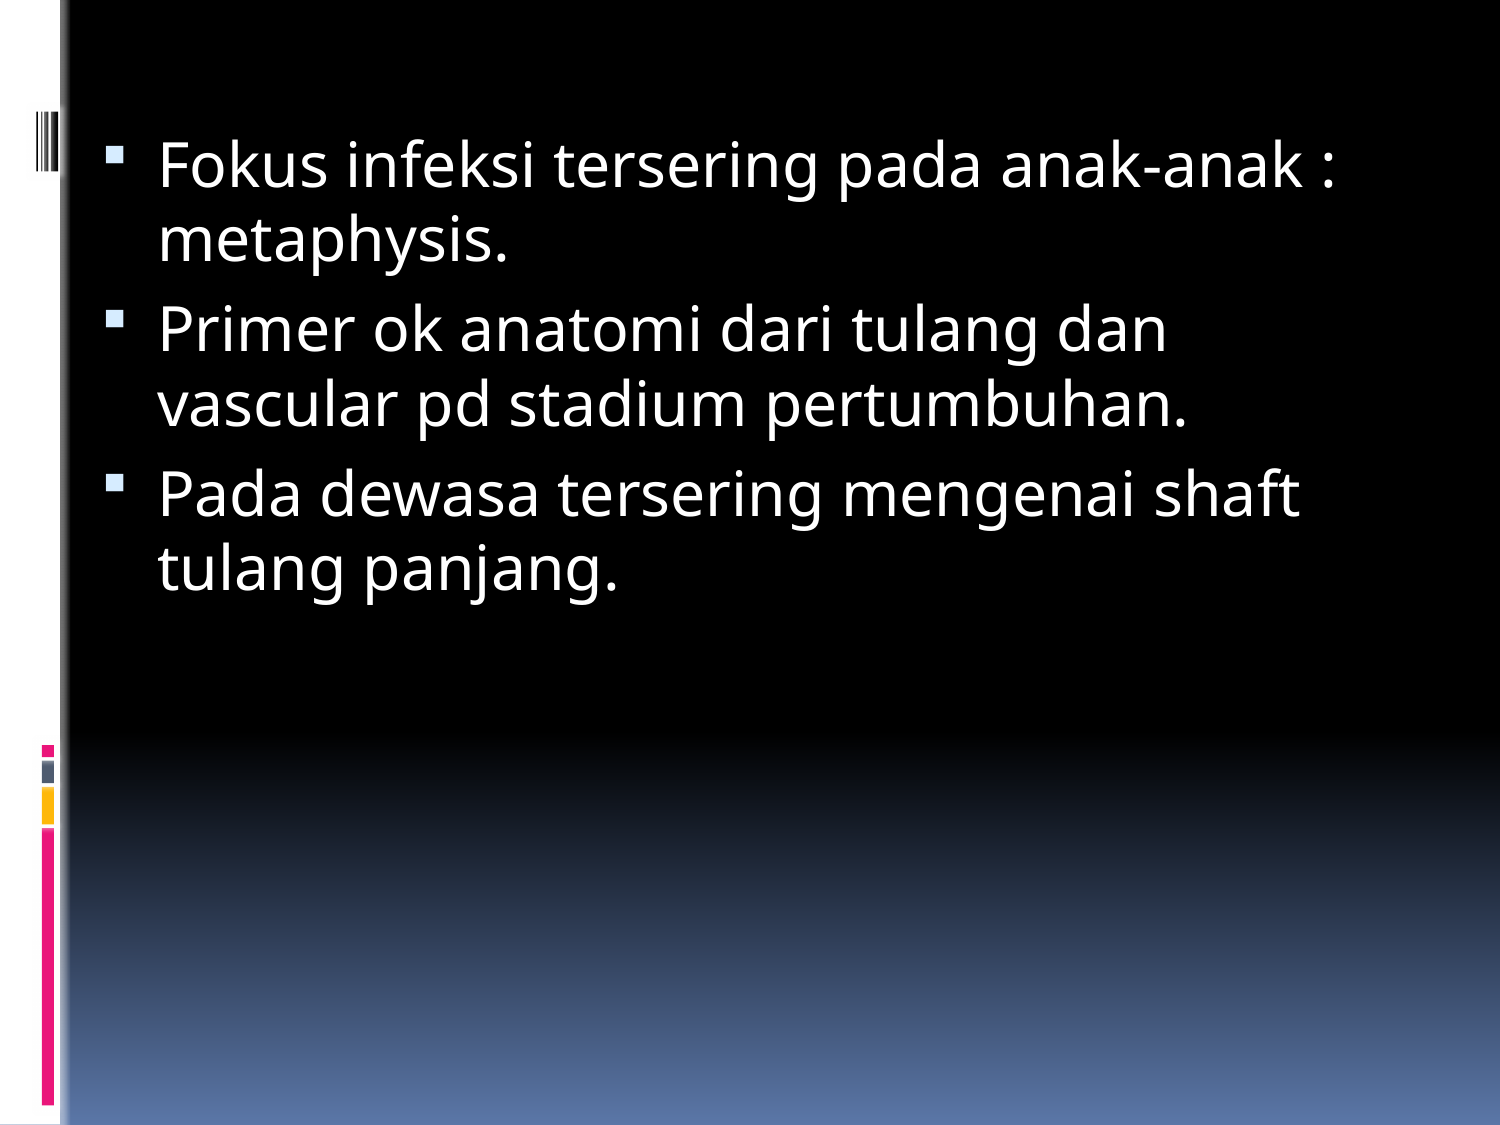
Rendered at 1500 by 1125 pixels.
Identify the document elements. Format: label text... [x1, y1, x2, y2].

list Fokus infeksi tersering pada anak-anak : metaphysis. Primer ok anatomi dari tulang dan vascular pd stadium pertumbuhan. Pada dewasa tersering mengenai shaft tulang panjang. [75, 117, 1425, 1005]
